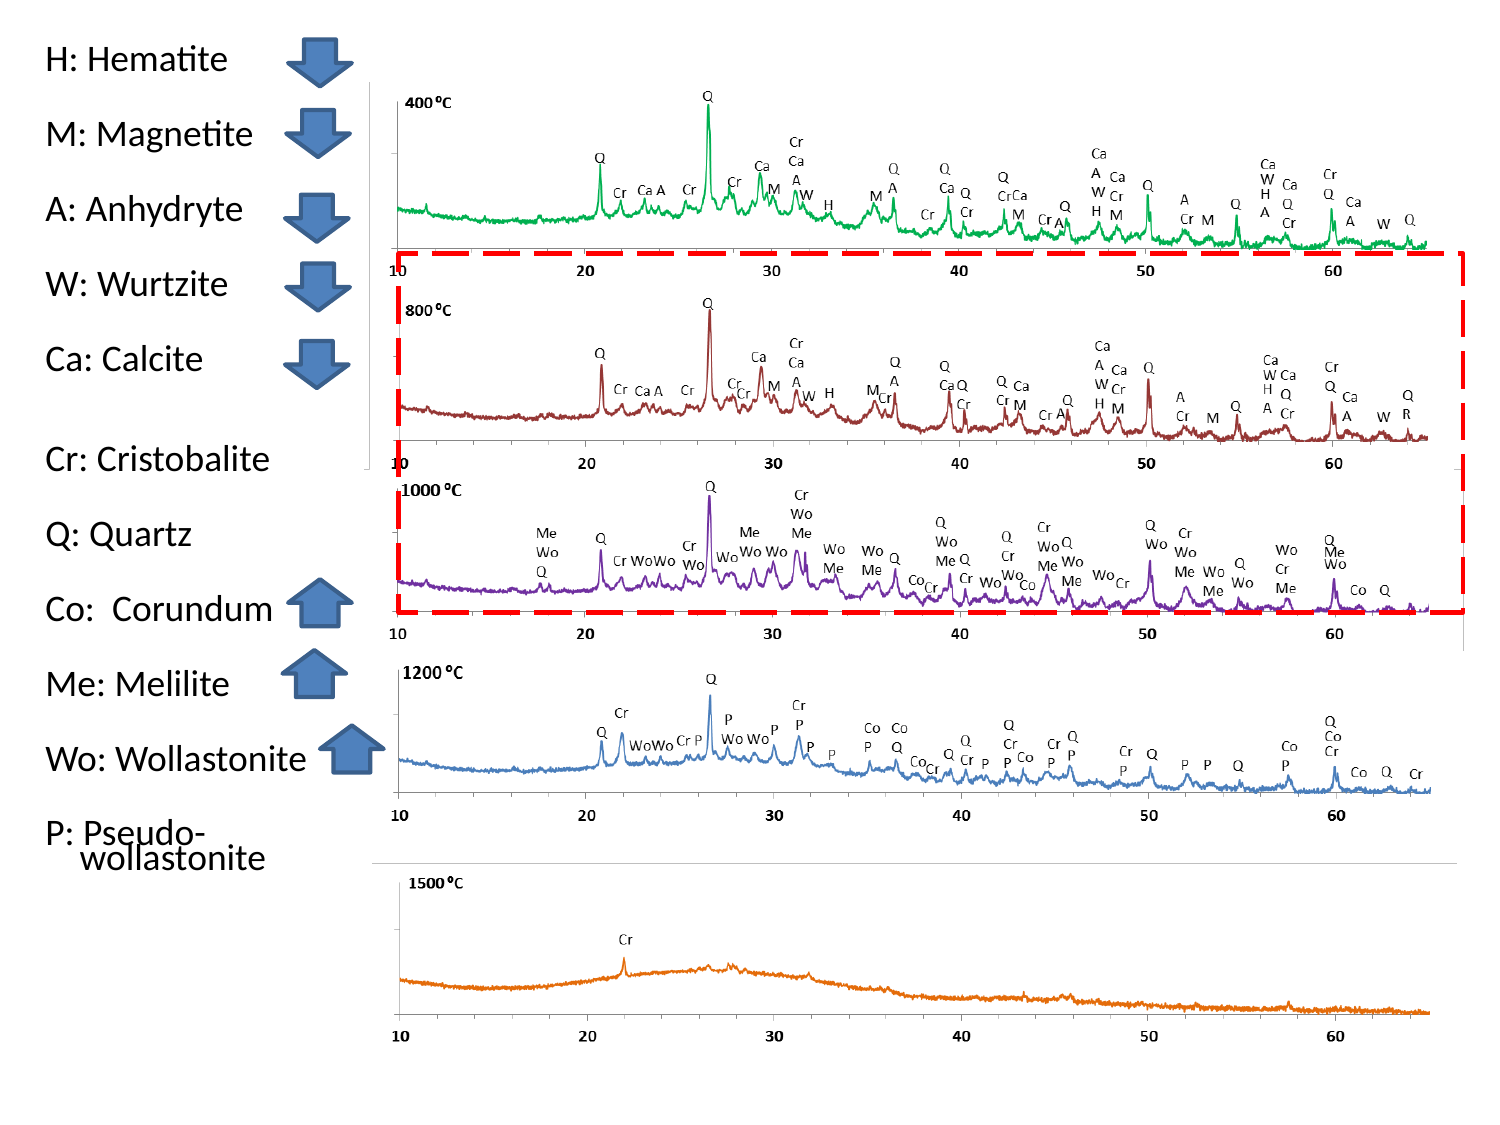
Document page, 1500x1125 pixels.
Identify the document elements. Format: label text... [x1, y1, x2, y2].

text_box H: Hematite M: Magnetite A: Anhydryte W: Wurtzite Ca: Calcite Cr: Cristobalite Q: Quartz Co: Corundum Me: Melilite Wo: Wollastonite P: Pseudo- wollastonite [30, 46, 428, 910]
picture [364, 82, 1464, 1057]
text_box [284, 261, 352, 313]
text_box [284, 107, 352, 159]
text_box [280, 648, 349, 700]
text_box [286, 37, 354, 89]
text_box [286, 577, 354, 629]
text_box [282, 192, 351, 244]
text_box [282, 338, 351, 390]
text_box [317, 723, 359, 775]
